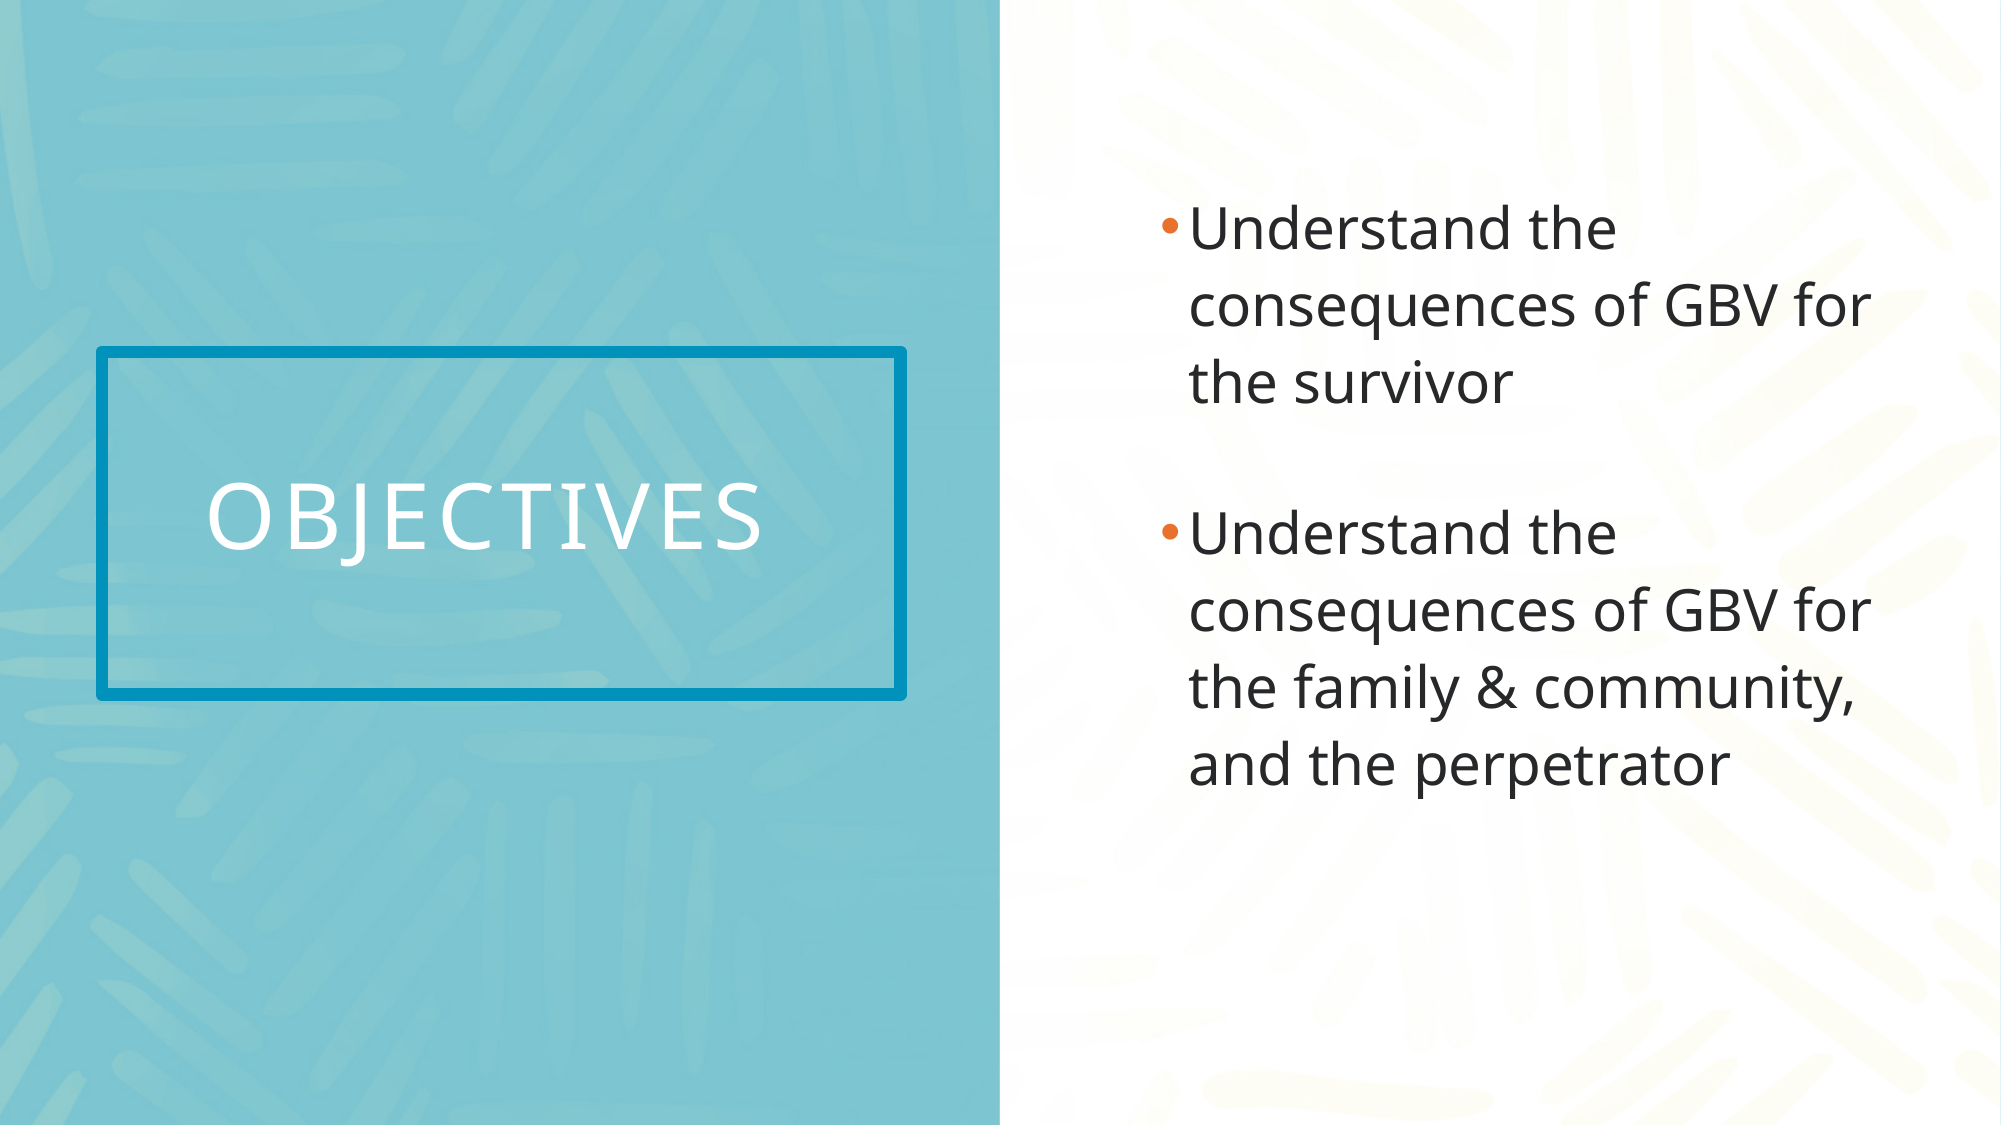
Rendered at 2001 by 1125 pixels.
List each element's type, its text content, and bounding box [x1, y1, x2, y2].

title Objectives [108, 396, 892, 651]
list Understand the consequences of GBV for the survivor Understand the consequences of GBV for the family & community, and the perpetrator [1152, 140, 1888, 971]
picture [0, 0, 2001, 1125]
